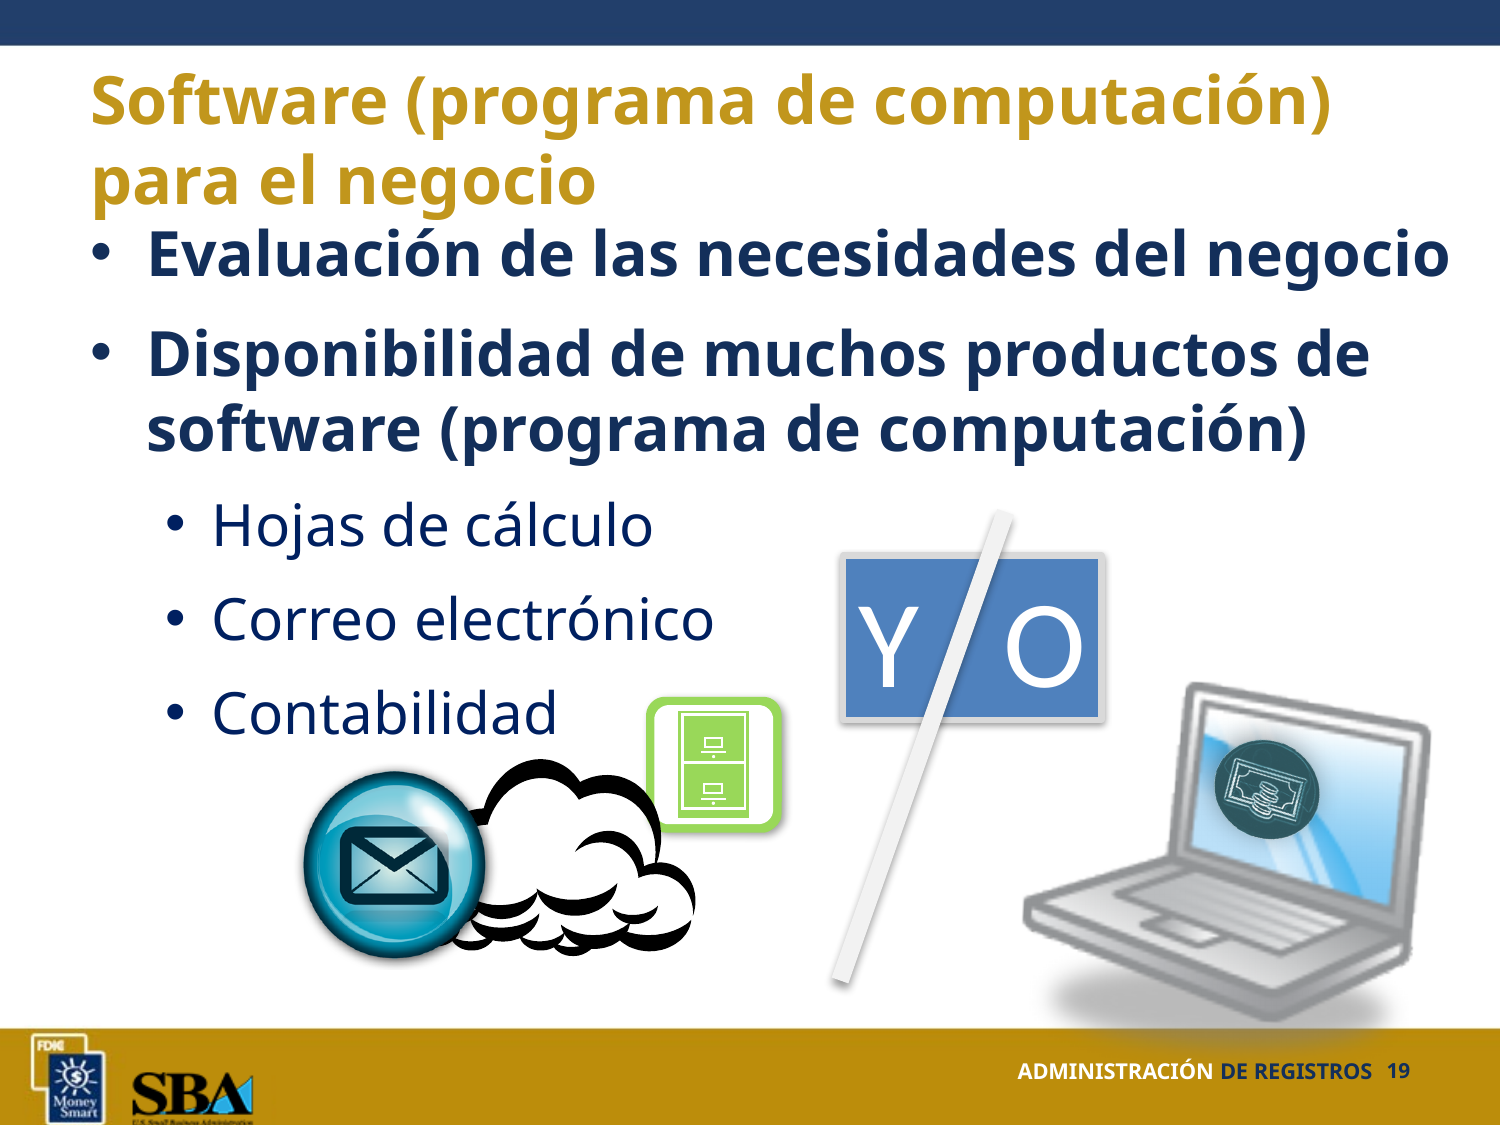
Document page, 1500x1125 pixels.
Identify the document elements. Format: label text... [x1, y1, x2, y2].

list Evaluación de las necesidades del negocio Disponibilidad de muchos productos de software (programa de computación) Hojas de cálculo Correo electrónico Contabilidad [74, 206, 1500, 907]
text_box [688, 663, 1158, 830]
picture [0, 0, 1500, 1125]
title Software (programa de computación) para el negocio [74, 49, 1426, 201]
